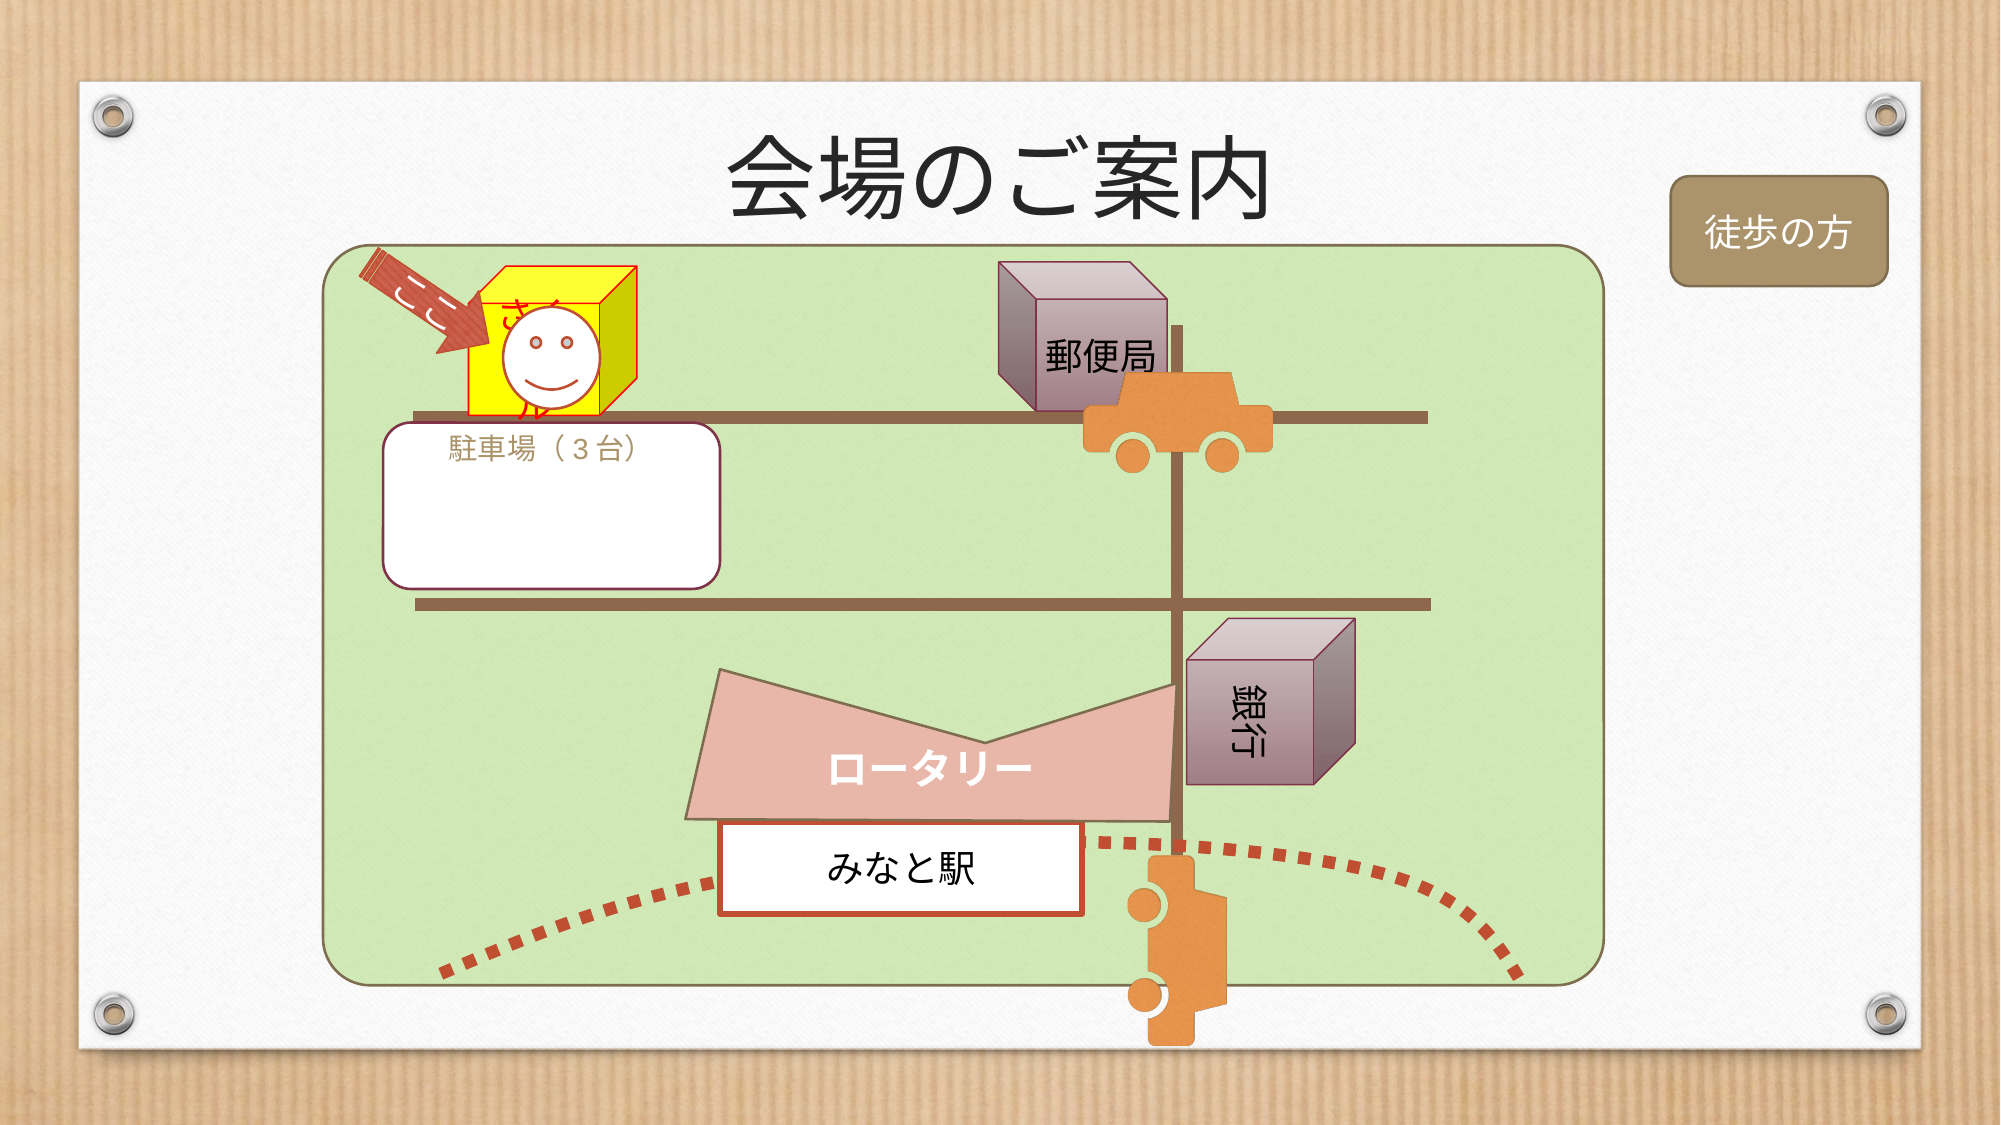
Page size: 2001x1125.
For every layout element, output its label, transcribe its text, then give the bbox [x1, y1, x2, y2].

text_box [322, 244, 1605, 986]
picture [0, 0, 2001, 1125]
title 会場のご案内 [212, 90, 1788, 262]
text_box 徒歩の方 [1669, 174, 1889, 288]
